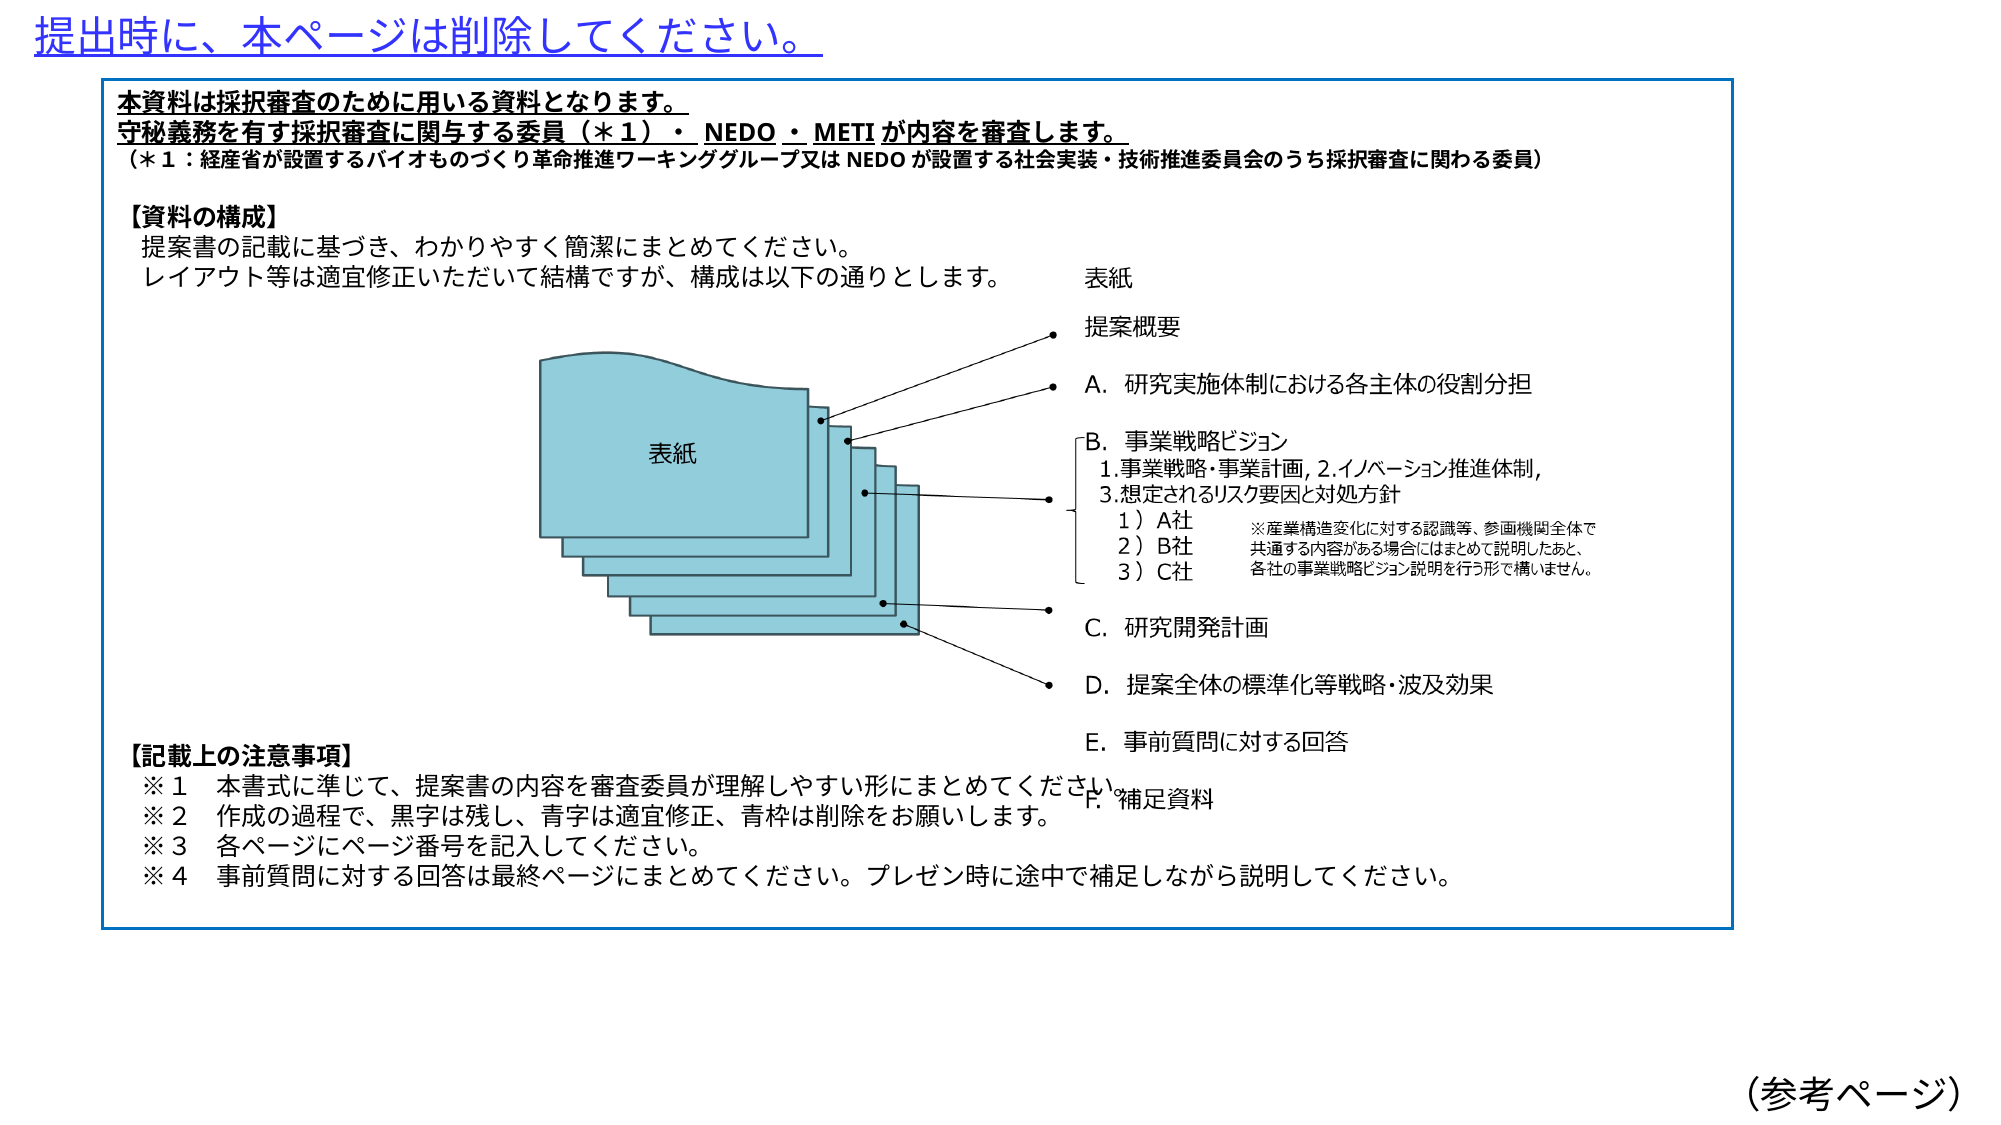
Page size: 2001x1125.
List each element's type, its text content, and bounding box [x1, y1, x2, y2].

text_box 本資料は採択審査のために用いる資料となります。 守秘義務を有す採択審査に関与する委員（＊１）・ NEDO・METIが内容を審査します。 （＊１：経産省が設置するバイオものづくり革命推進ワーキンググループ又はNEDOが設置する社会実装・技術推進委員会のうち採択審査に関わる委員） 【資料の構成】 提案書の記載に基づき、わかりやすく簡潔にまとめてください。 レイアウト等は適宜修正いただいて結構ですが、構成は以下の通りとします。 【記載上の注意事項】 ※１ 本書式に準じて、提案書の内容を審査委員が理解しやすい形にまとめてください。 ※２ 作成の過程で、黒字は残し、青字は適宜修正、青枠は削除をお願いします。 ※３ 各ページにページ番号を記入してください。 ※４ 事前質問に対する回答は最終ページにまとめてください。プレゼン時に途中で補足しながら説明してください。 [102, 79, 1733, 929]
text_box （参考ページ） [1533, 1064, 2000, 1124]
text_box 提出時に、本ページは削除してください。 [19, 2, 841, 67]
picture [538, 255, 1627, 827]
